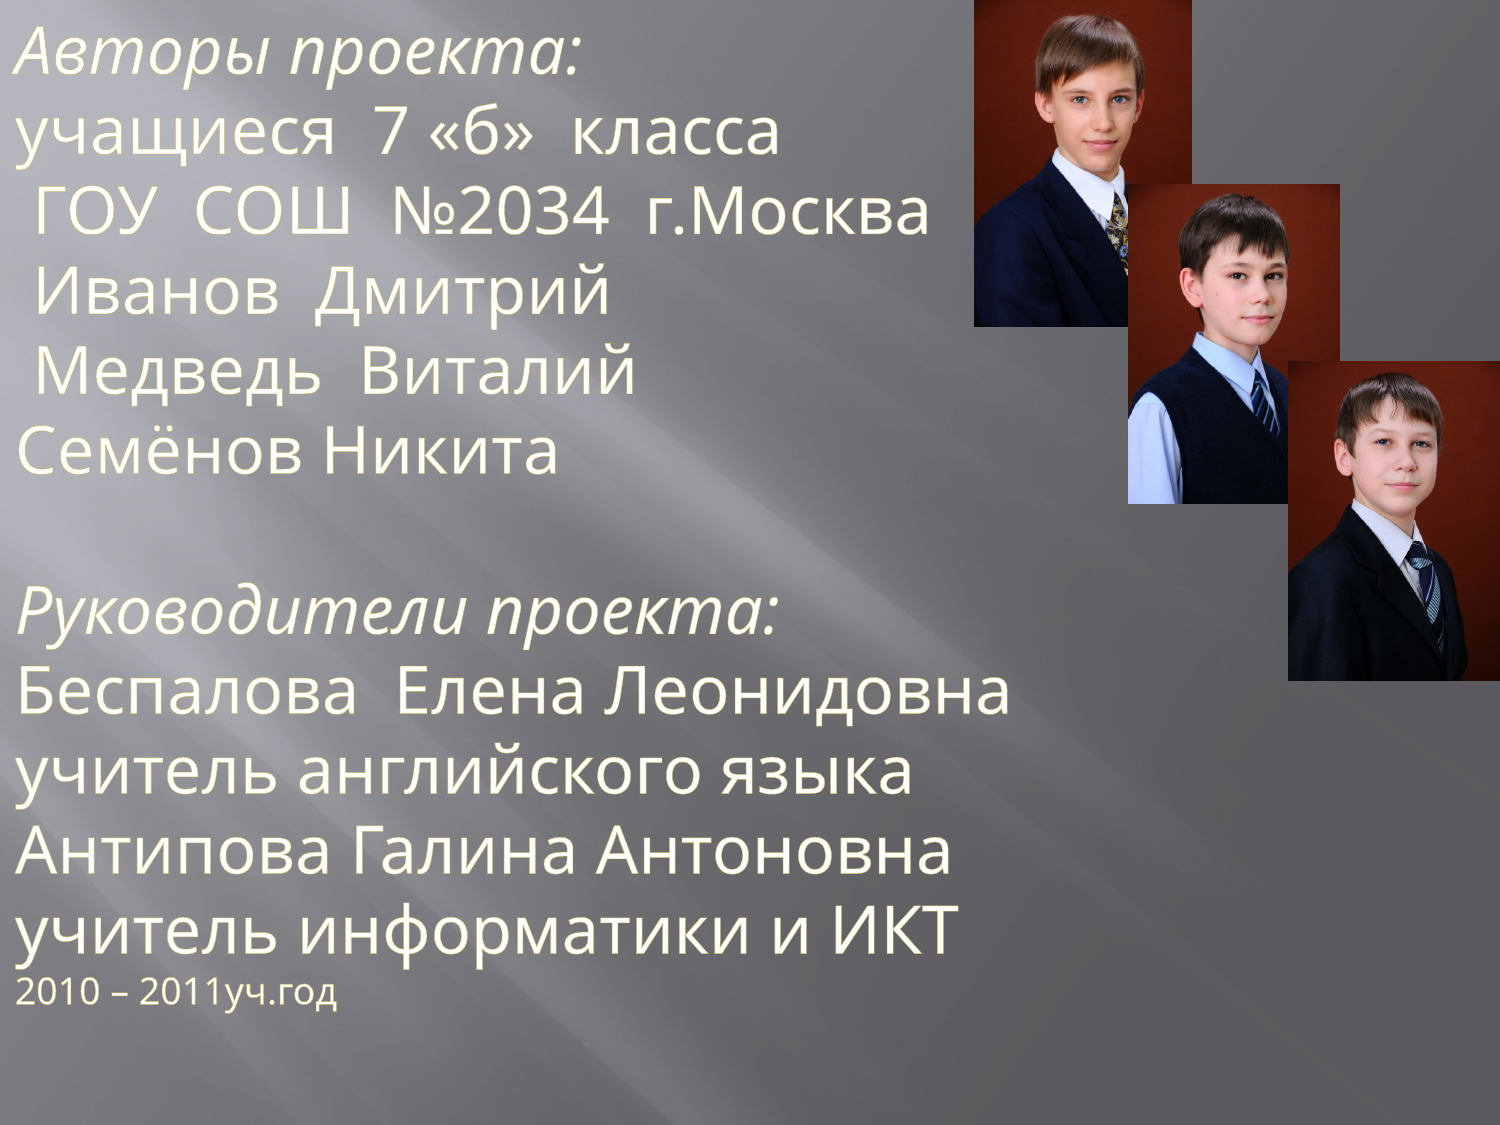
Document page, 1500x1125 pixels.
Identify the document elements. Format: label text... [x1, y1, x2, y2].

picture [974, 0, 1500, 681]
text_box Авторы проекта: учащиеся 7 «б» класса ГОУ СОШ №2034 г.Москва Иванов Дмитрий Медведь Виталий Семёнов Никита Руководители проекта: Беспалова Елена Леонидовна учитель английского языка Антипова Галина Антоновна учитель информатики и ИКТ 2010 – 2011уч.год [0, 0, 1105, 1125]
